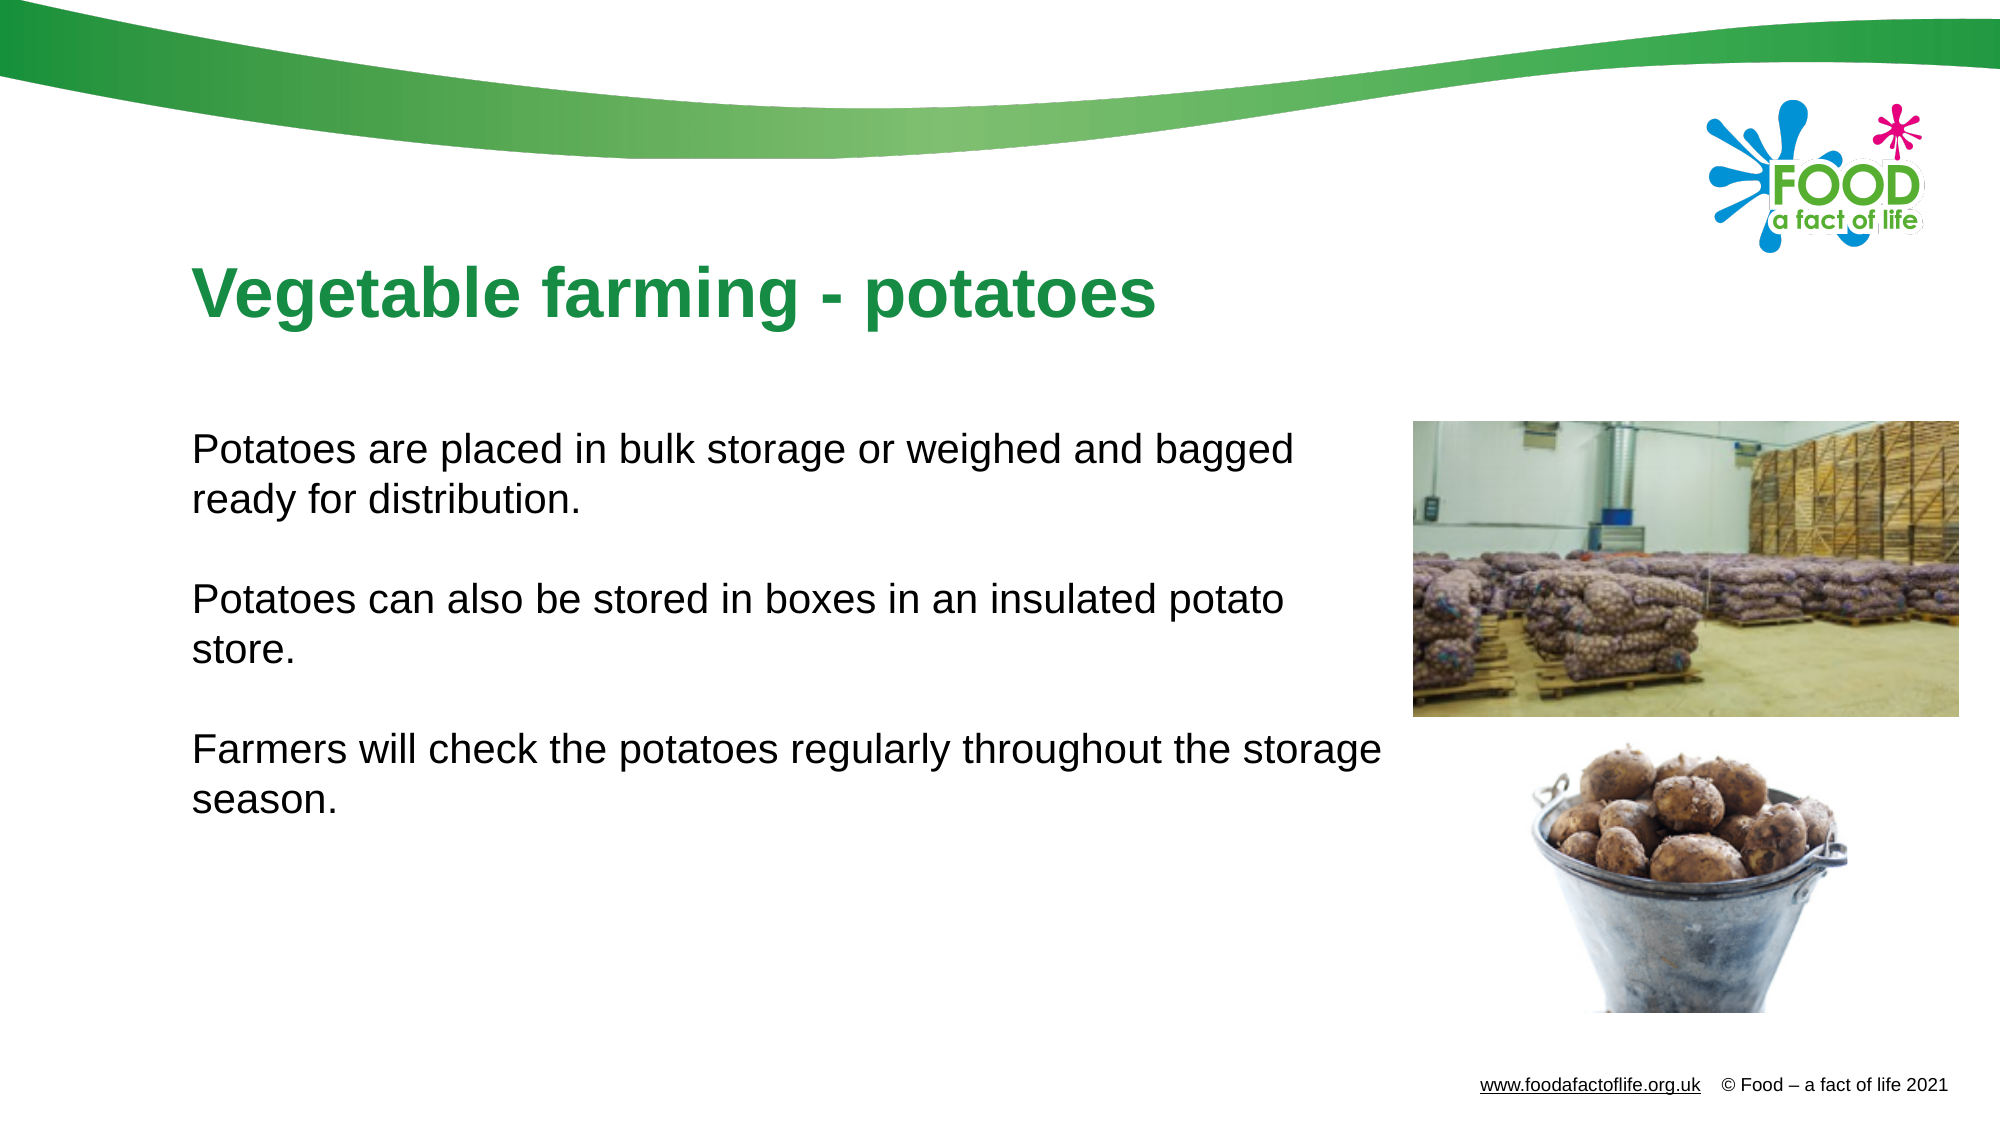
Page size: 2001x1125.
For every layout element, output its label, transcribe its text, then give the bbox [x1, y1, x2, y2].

title Vegetable farming - potatoes [191, 256, 1787, 375]
subtitle Potatoes are placed in bulk storage or weighed and bagged ready for distribution. Potatoes can also be stored in boxes in an insulated potato store. Farmers will check the potatoes regularly throughout the storage season. [191, 421, 1395, 1013]
picture [0, 0, 2000, 1125]
